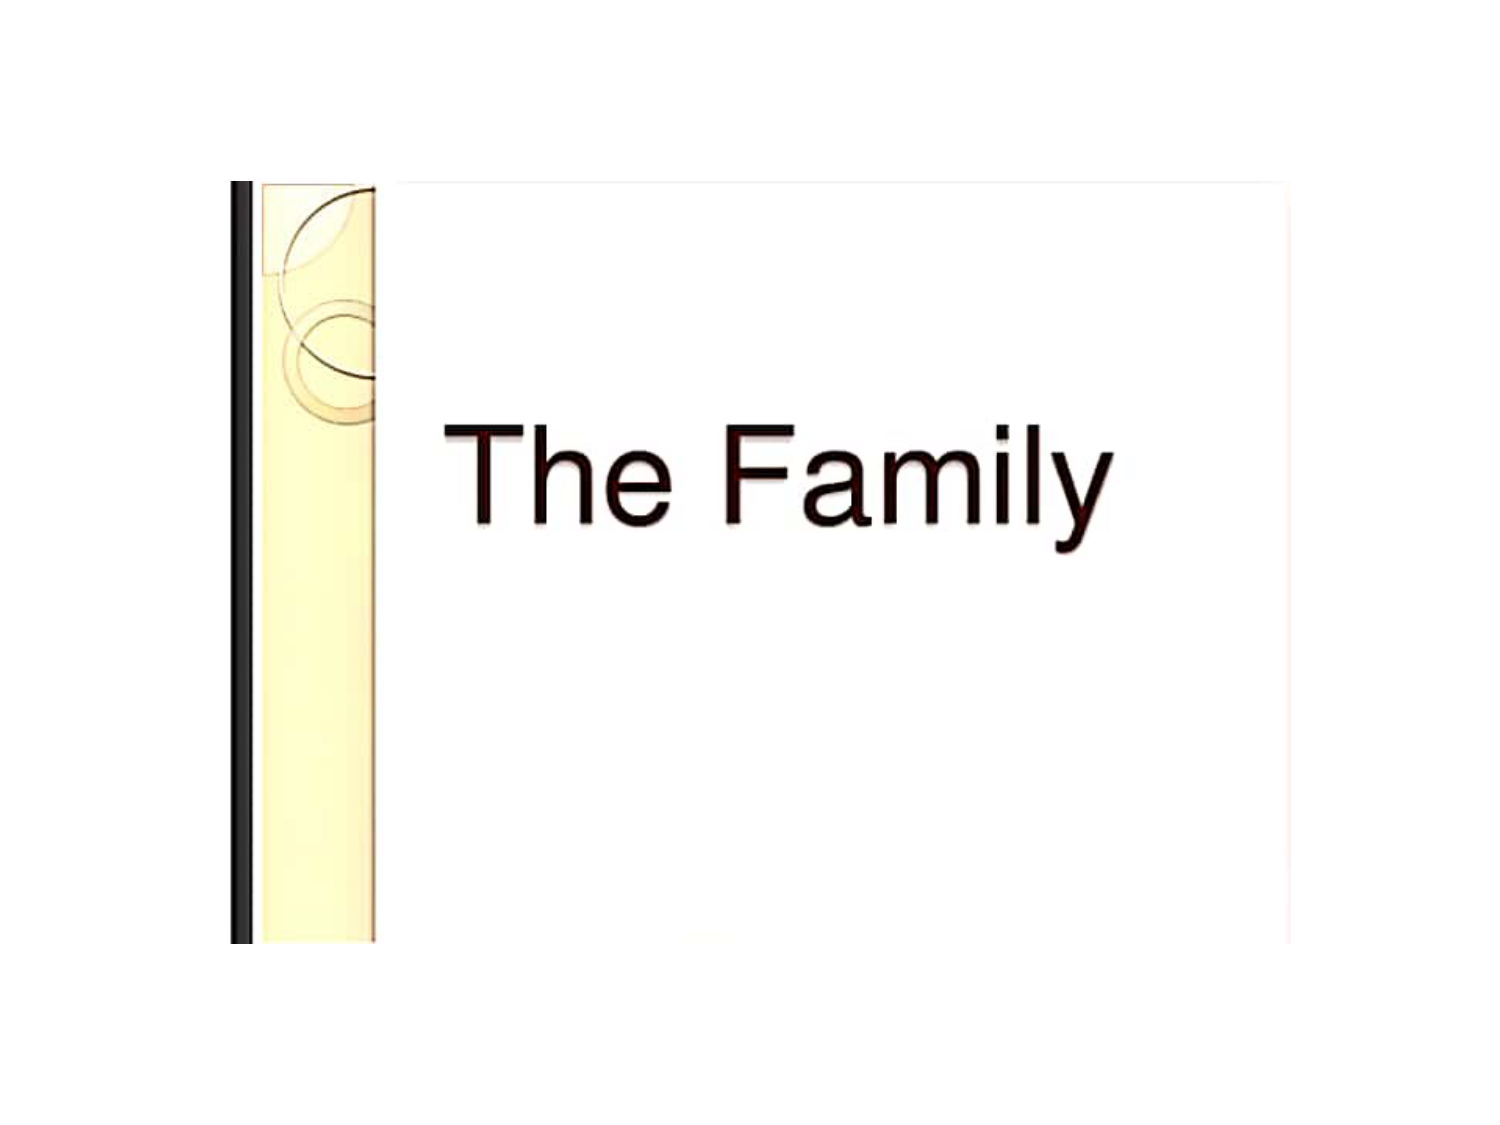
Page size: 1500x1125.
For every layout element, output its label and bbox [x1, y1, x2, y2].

picture [209, 180, 1291, 944]
